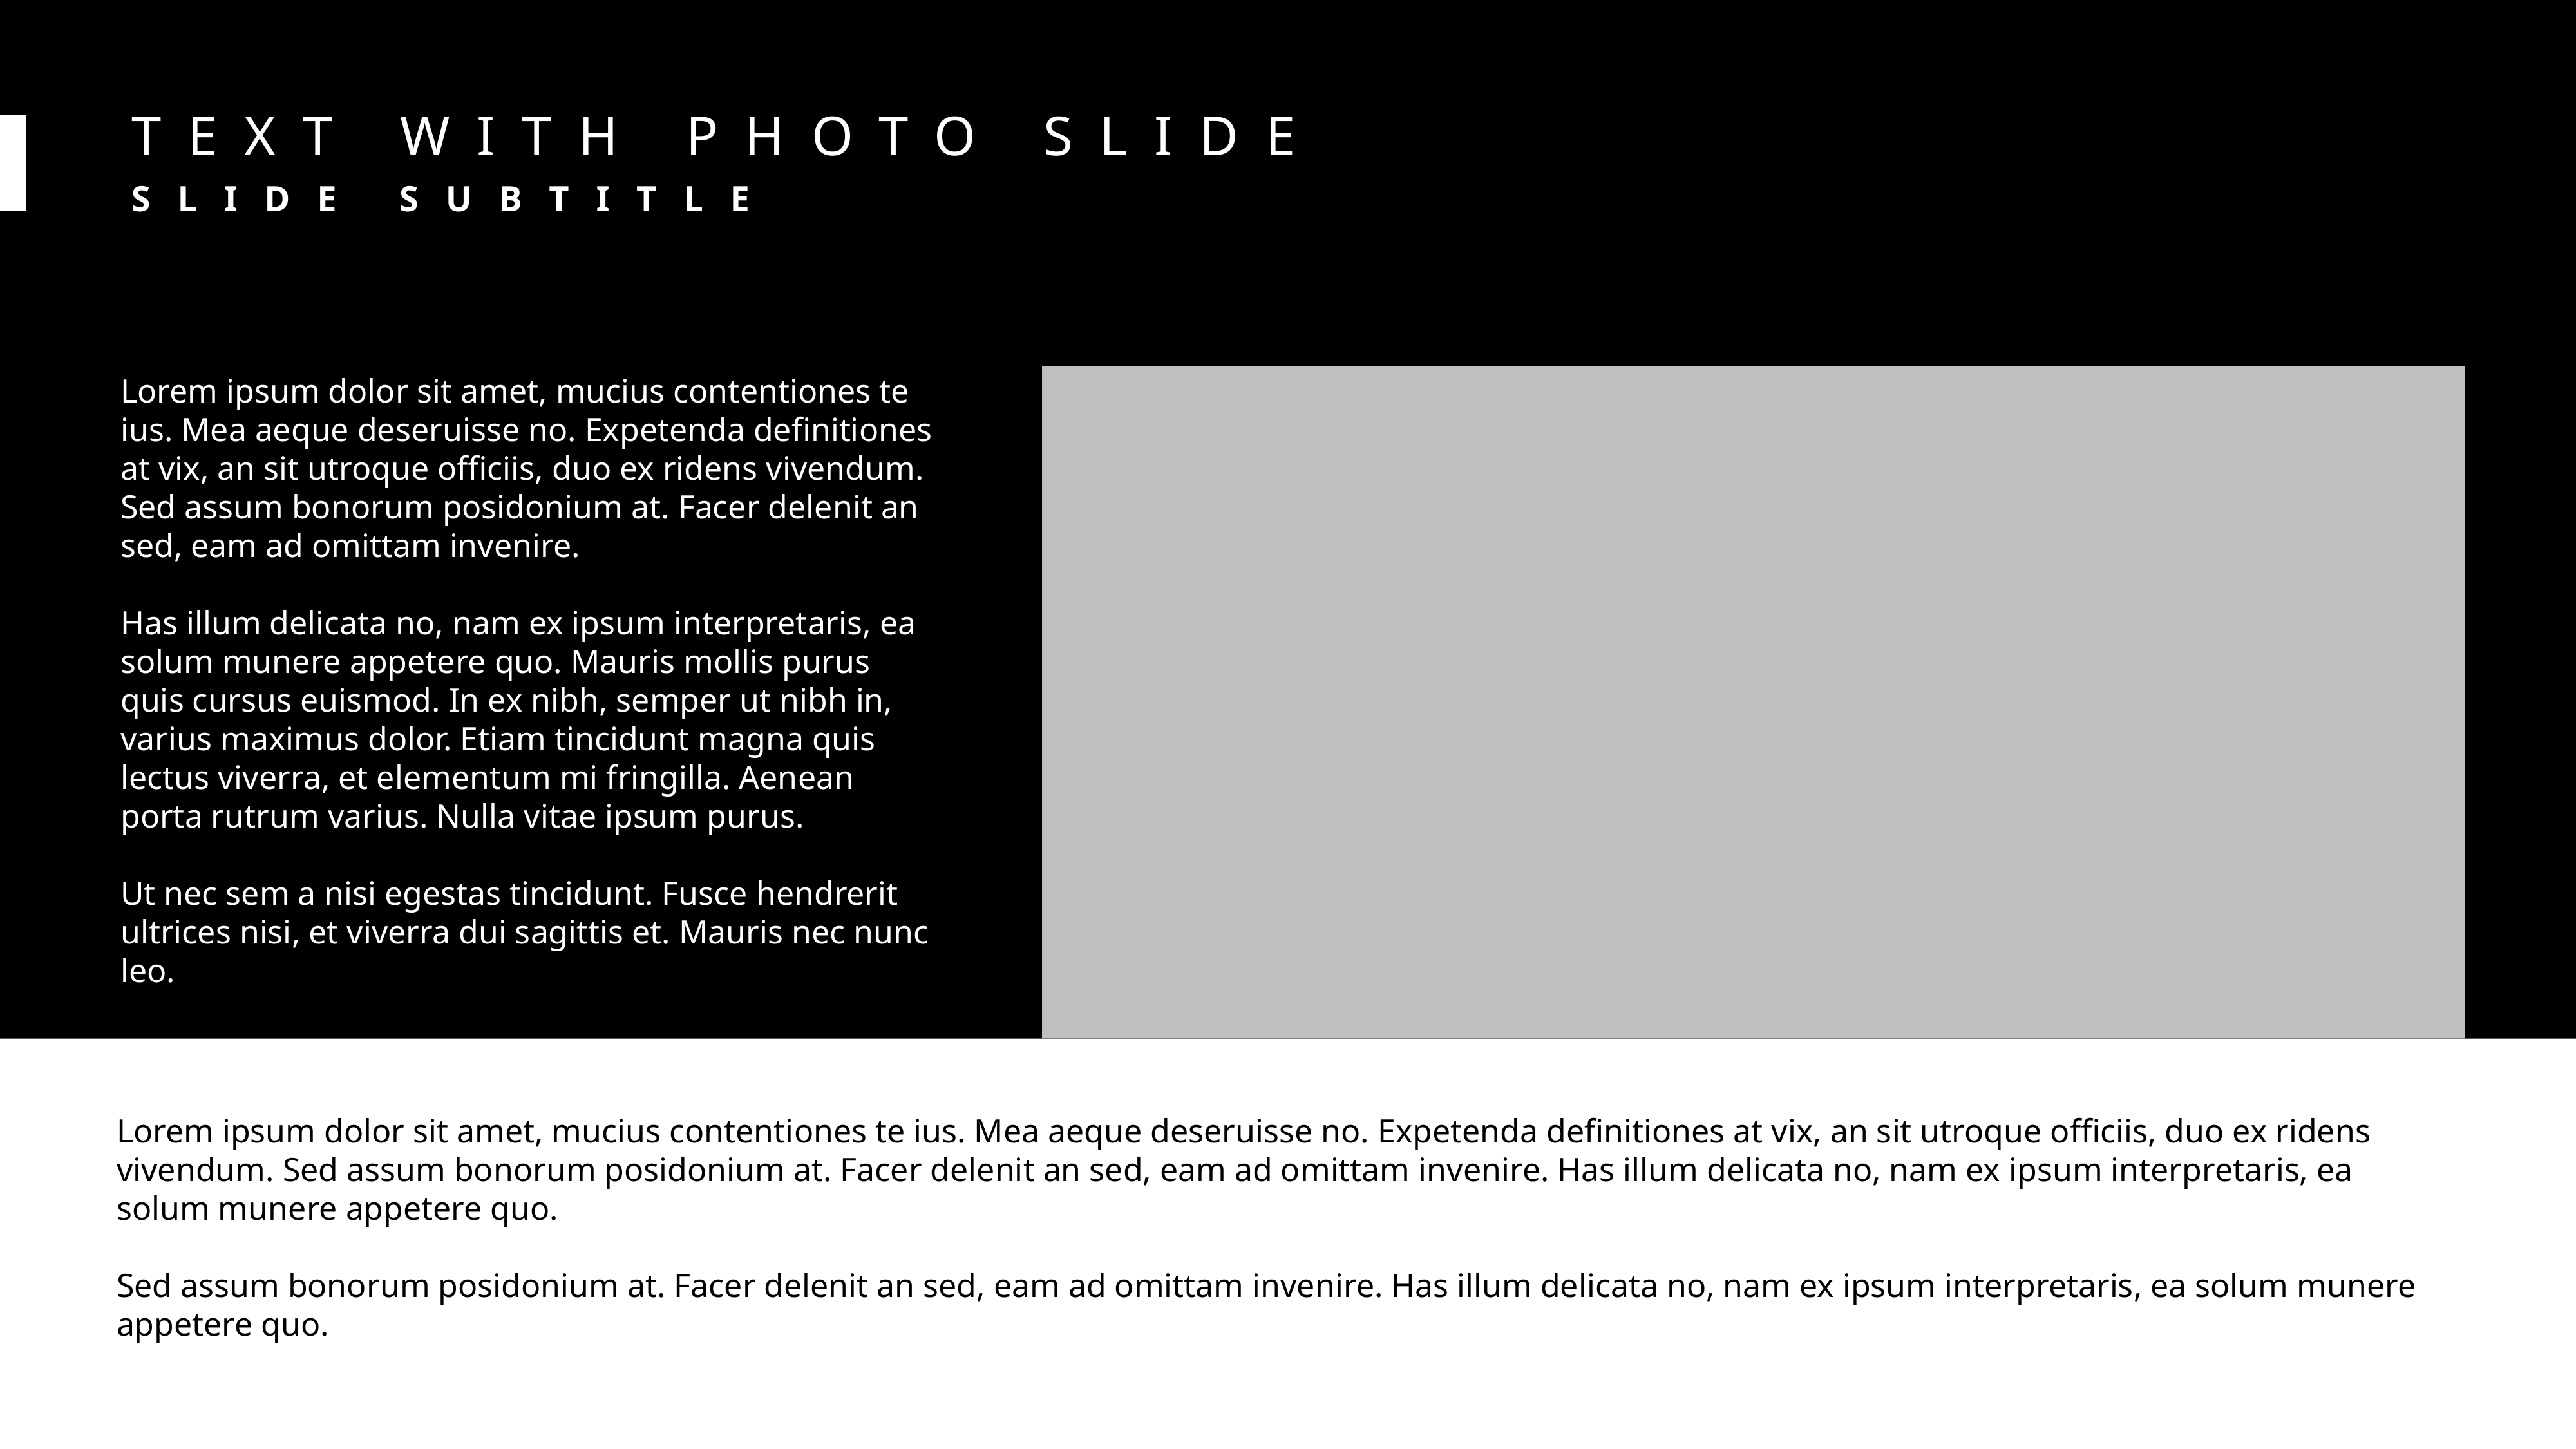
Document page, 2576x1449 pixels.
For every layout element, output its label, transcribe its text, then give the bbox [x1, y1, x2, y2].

text_box SLIDE SUBTITLE [122, 171, 761, 223]
text_box [0, 1037, 2576, 1449]
text_box TEXT WITH PHOTO SLIDE [122, 97, 1307, 171]
text_box Lorem ipsum dolor sit amet, mucius contentiones te ius. Mea aeque deseruisse no. Expetenda definitiones at vix, an sit utroque officiis, duo ex ridens vivendum. Sed assum bonorum posidonium at. Facer delenit an sed, eam ad omittam invenire. Has illum delicata no, nam ex ipsum interpretaris, ea solum munere appetere quo. Mauris mollis purus quis cursus euismod. In ex nibh, semper ut nibh in, varius maximus dolor. Etiam tincidunt magna quis lectus viverra, et elementum mi fringilla. Aenean porta rutrum varius. Nulla vitae ipsum purus. Ut nec sem a nisi egestas tincidunt. Fusce hendrerit ultrices nisi, et viverra dui sagittis et. Mauris nec nunc leo. [111, 366, 946, 994]
text_box Lorem ipsum dolor sit amet, mucius contentiones te ius. Mea aeque deseruisse no. Expetenda definitiones at vix, an sit utroque officiis, duo ex ridens vivendum. Sed assum bonorum posidonium at. Facer delenit an sed, eam ad omittam invenire. Has illum delicata no, nam ex ipsum interpretaris, ea solum munere appetere quo. Sed assum bonorum posidonium at. Facer delenit an sed, eam ad omittam invenire. Has illum delicata no, nam ex ipsum interpretaris, ea solum munere appetere quo. [107, 1105, 2465, 1347]
text_box [1041, 365, 2465, 1039]
text_box [0, 114, 27, 211]
